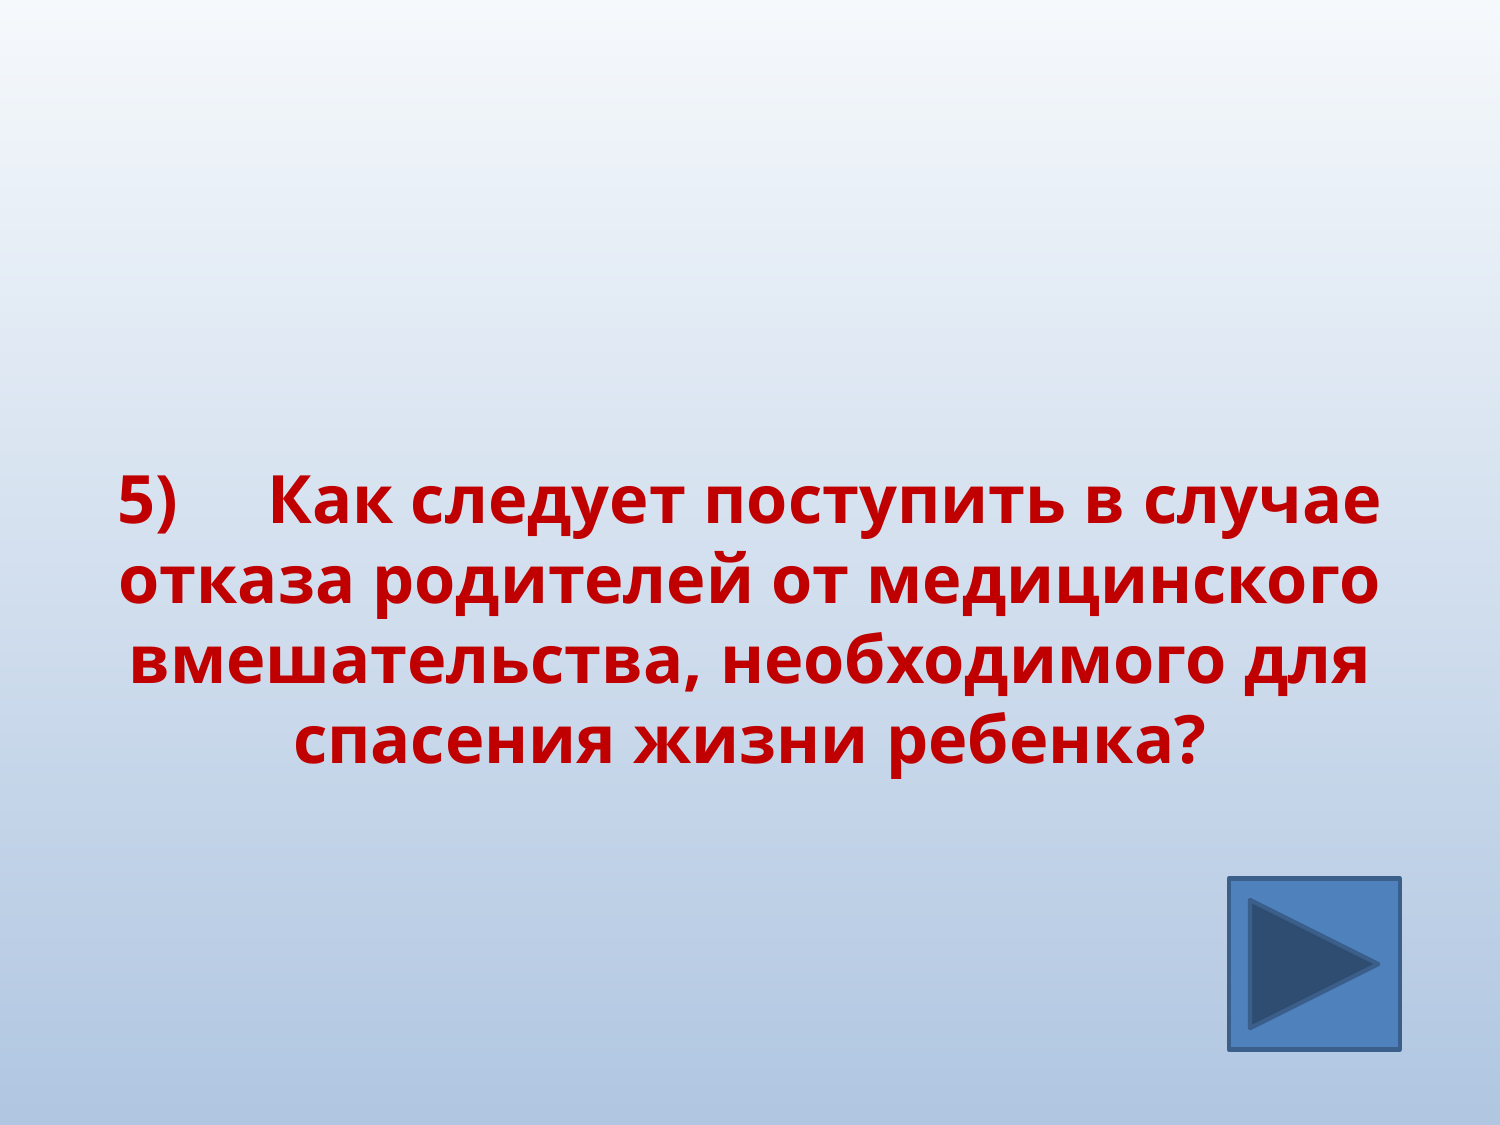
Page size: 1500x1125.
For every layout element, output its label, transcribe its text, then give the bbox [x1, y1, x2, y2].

list 5) Как следует поступить в случае отказа родителей от медицинского вмешательства, необходимого для спасения жизни ребенка? [75, 262, 1425, 1005]
text_box [1227, 876, 1402, 1052]
